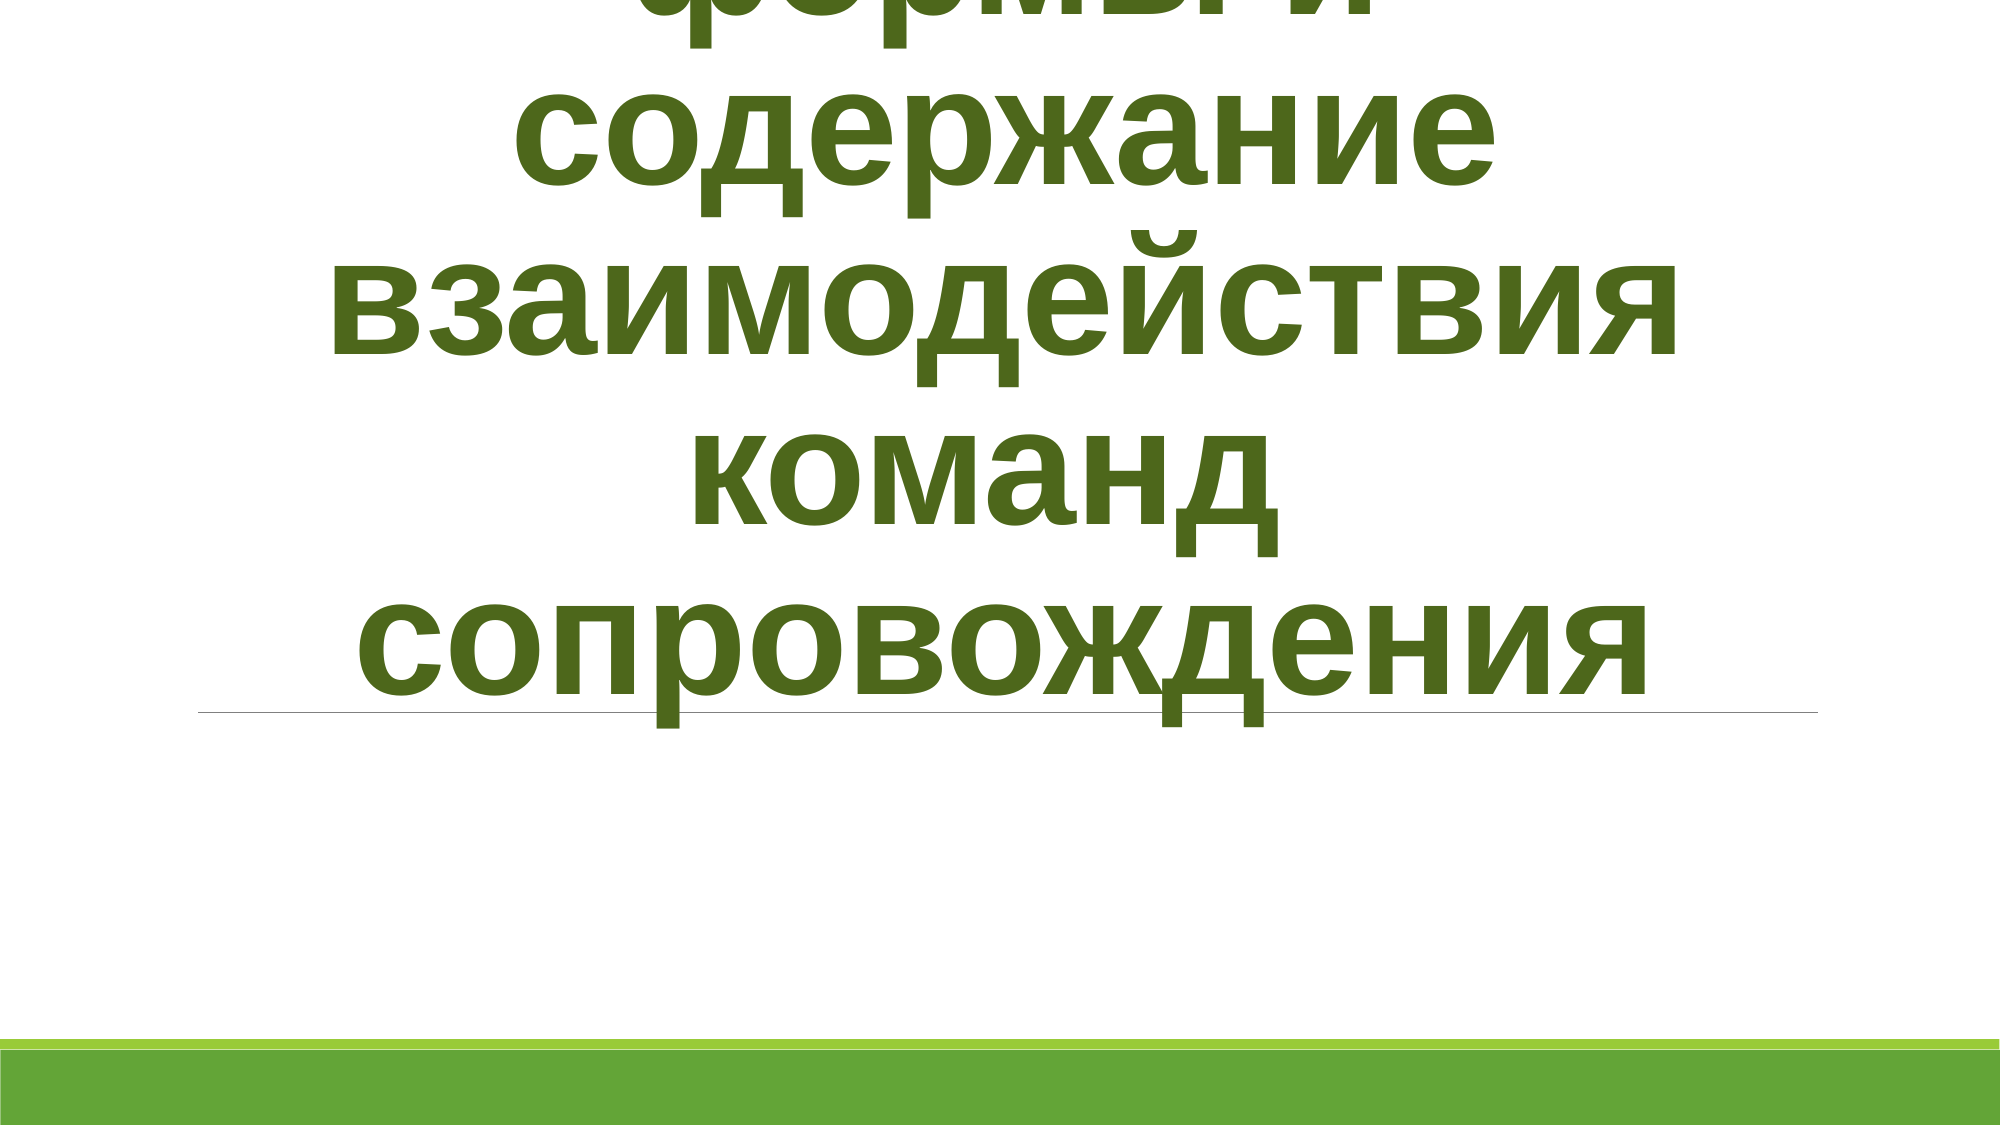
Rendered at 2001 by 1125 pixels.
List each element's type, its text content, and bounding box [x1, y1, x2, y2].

title Основные направления, формы и содержание взаимодействия команд сопровождения [179, 47, 1830, 736]
